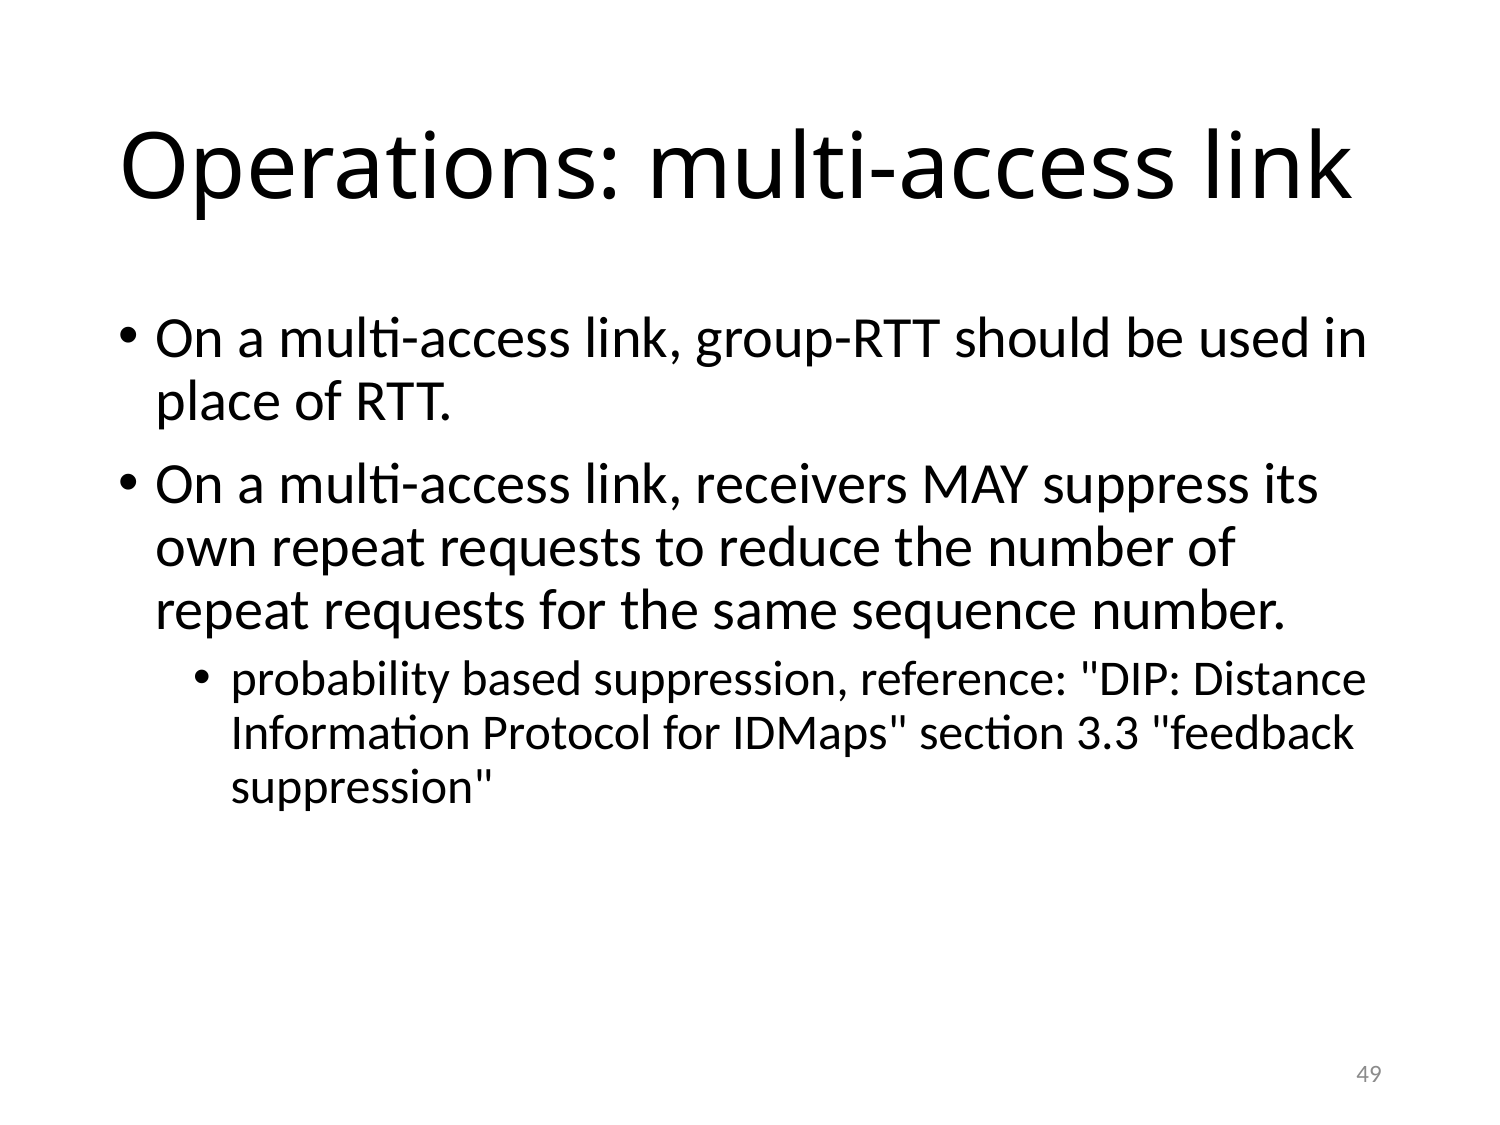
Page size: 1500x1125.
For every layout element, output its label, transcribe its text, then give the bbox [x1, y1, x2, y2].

title Operations: multi-access link [103, 59, 1397, 278]
slide_number 49 [1059, 1042, 1397, 1103]
list On a multi-access link, group-RTT should be used in place of RTT. On a multi-access link, receivers MAY suppress its own repeat requests to reduce the number of repeat requests for the same sequence number. probability based suppression, reference: "DIP: Distance Information Protocol for IDMaps" section 3.3 "feedback suppression" [103, 299, 1397, 1014]
